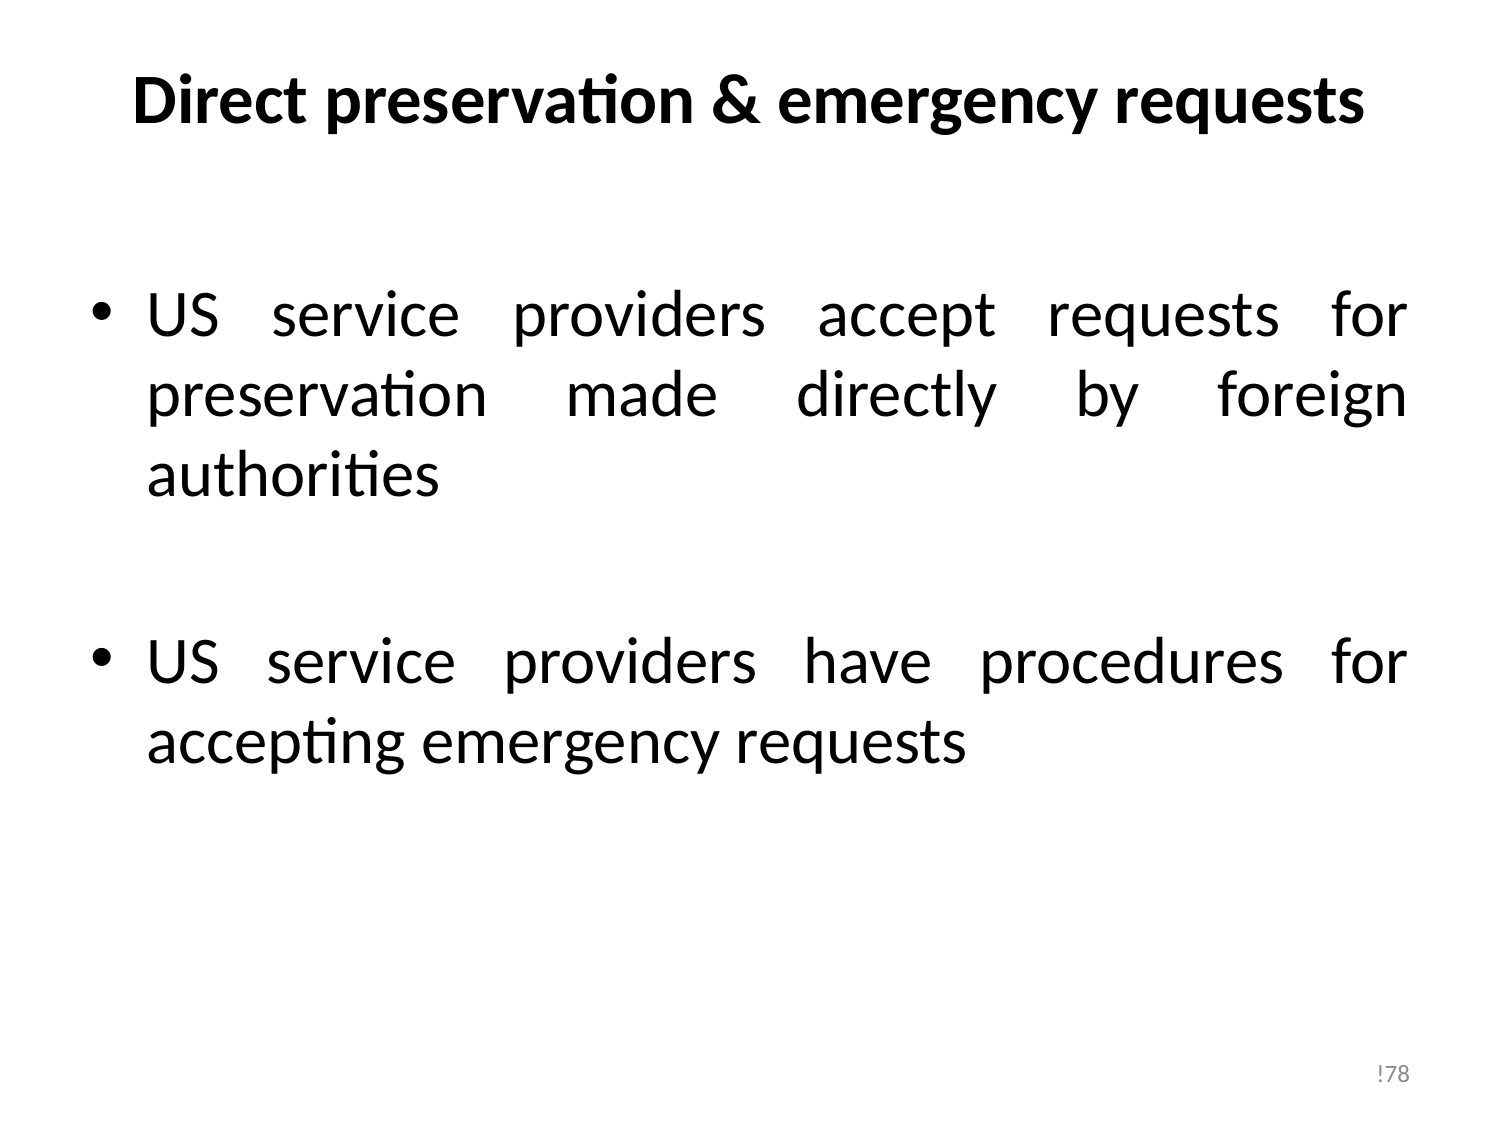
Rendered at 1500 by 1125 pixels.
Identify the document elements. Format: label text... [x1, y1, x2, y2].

title Direct preservation & emergency requests [75, 45, 1425, 233]
slide_number !78 [1074, 1042, 1425, 1103]
list US service providers accept requests for preservation made directly by foreign authorities US service providers have procedures for accepting emergency requests [75, 262, 1425, 1005]
